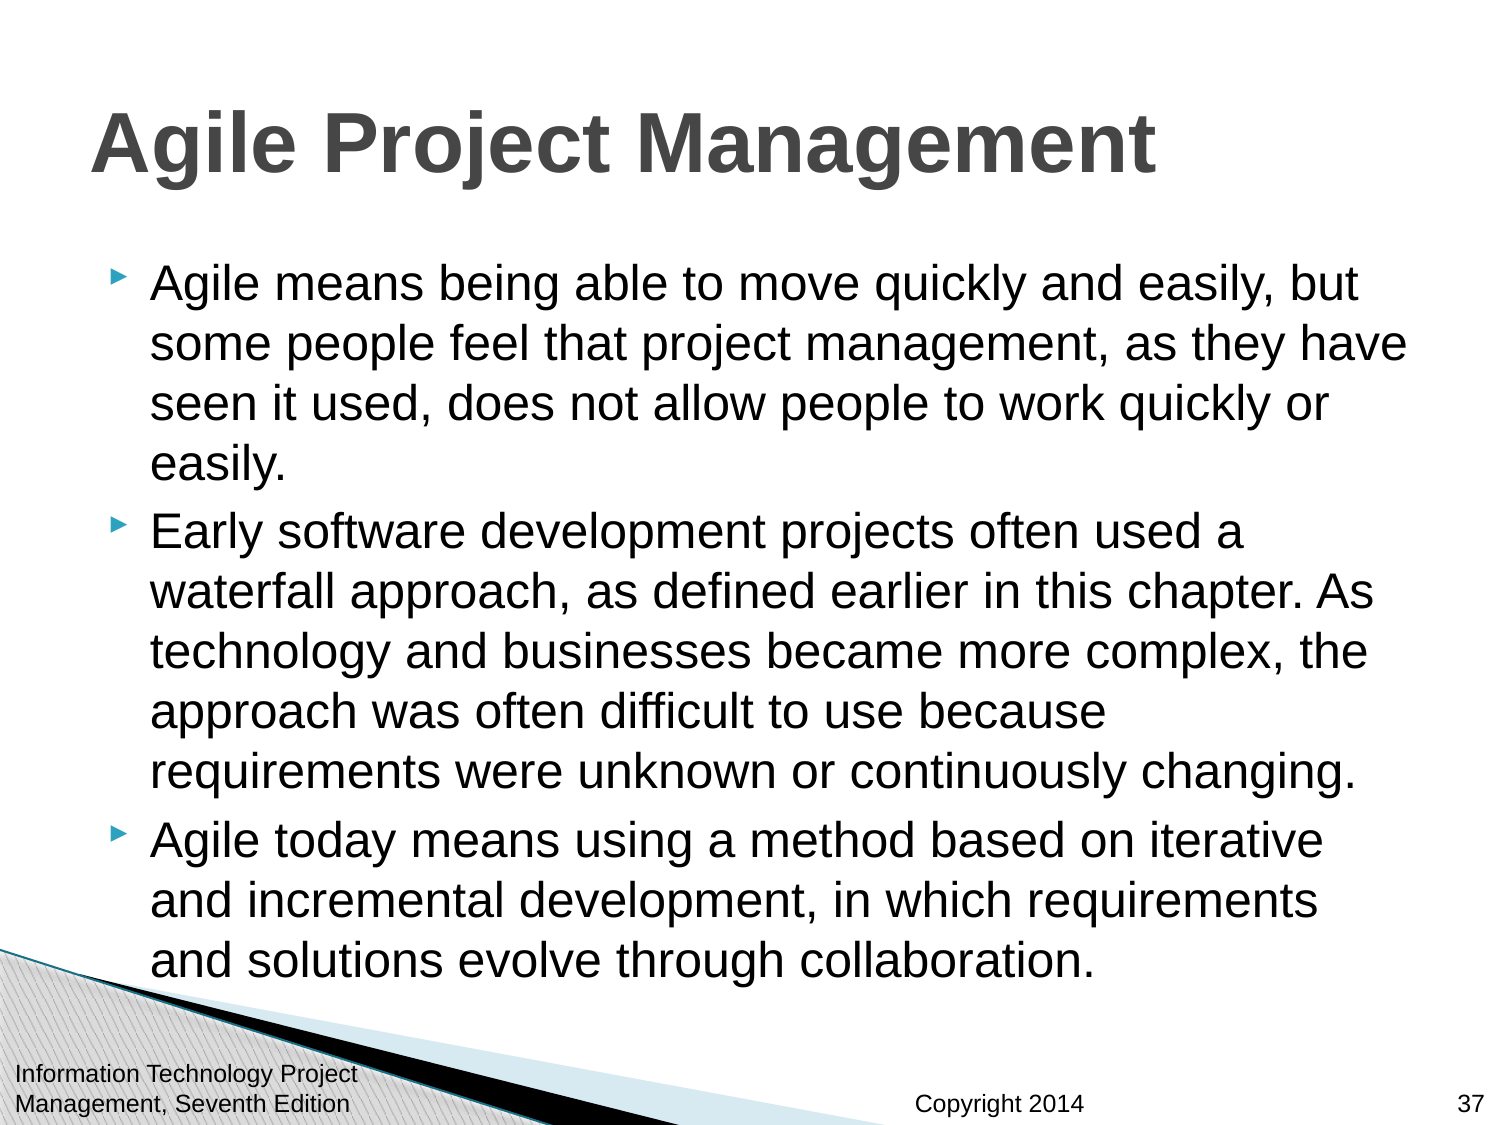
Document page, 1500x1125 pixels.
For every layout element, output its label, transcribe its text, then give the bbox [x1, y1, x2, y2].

list Agile means being able to move quickly and easily, but some people feel that project management, as they have seen it used, does not allow people to work quickly or easily. Early software development projects often used a waterfall approach, as defined earlier in this chapter. As technology and businesses became more complex, the approach was often difficult to use because requirements were unknown or continuously changing. Agile today means using a method based on iterative and incremental development, in which requirements and solutions evolve through collaboration. [74, 242, 1426, 986]
slide_number 37 [1408, 1065, 1500, 1125]
title Agile Project Management [75, 45, 1425, 233]
footer Information Technology Project Management, Seventh Edition [0, 1065, 425, 1125]
